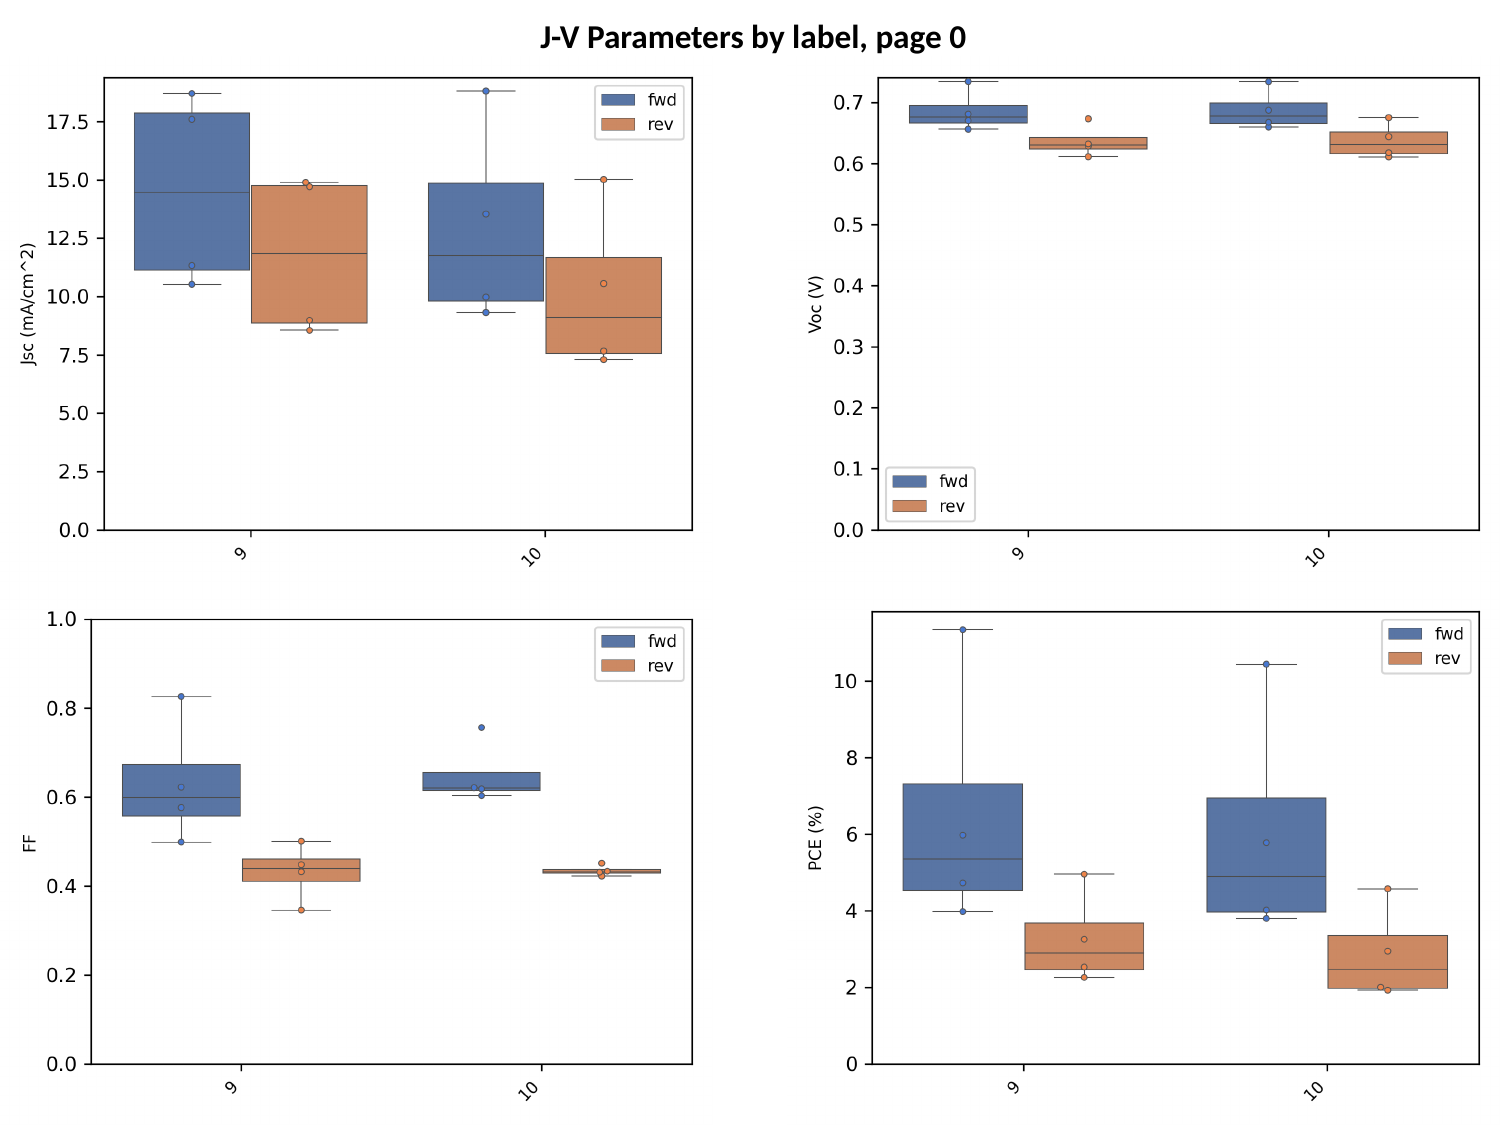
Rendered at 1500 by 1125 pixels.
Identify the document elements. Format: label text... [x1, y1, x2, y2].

picture [787, 56, 1500, 1125]
picture [0, 56, 713, 1125]
title J-V Parameters by label, page 0 [0, 0, 1500, 75]
